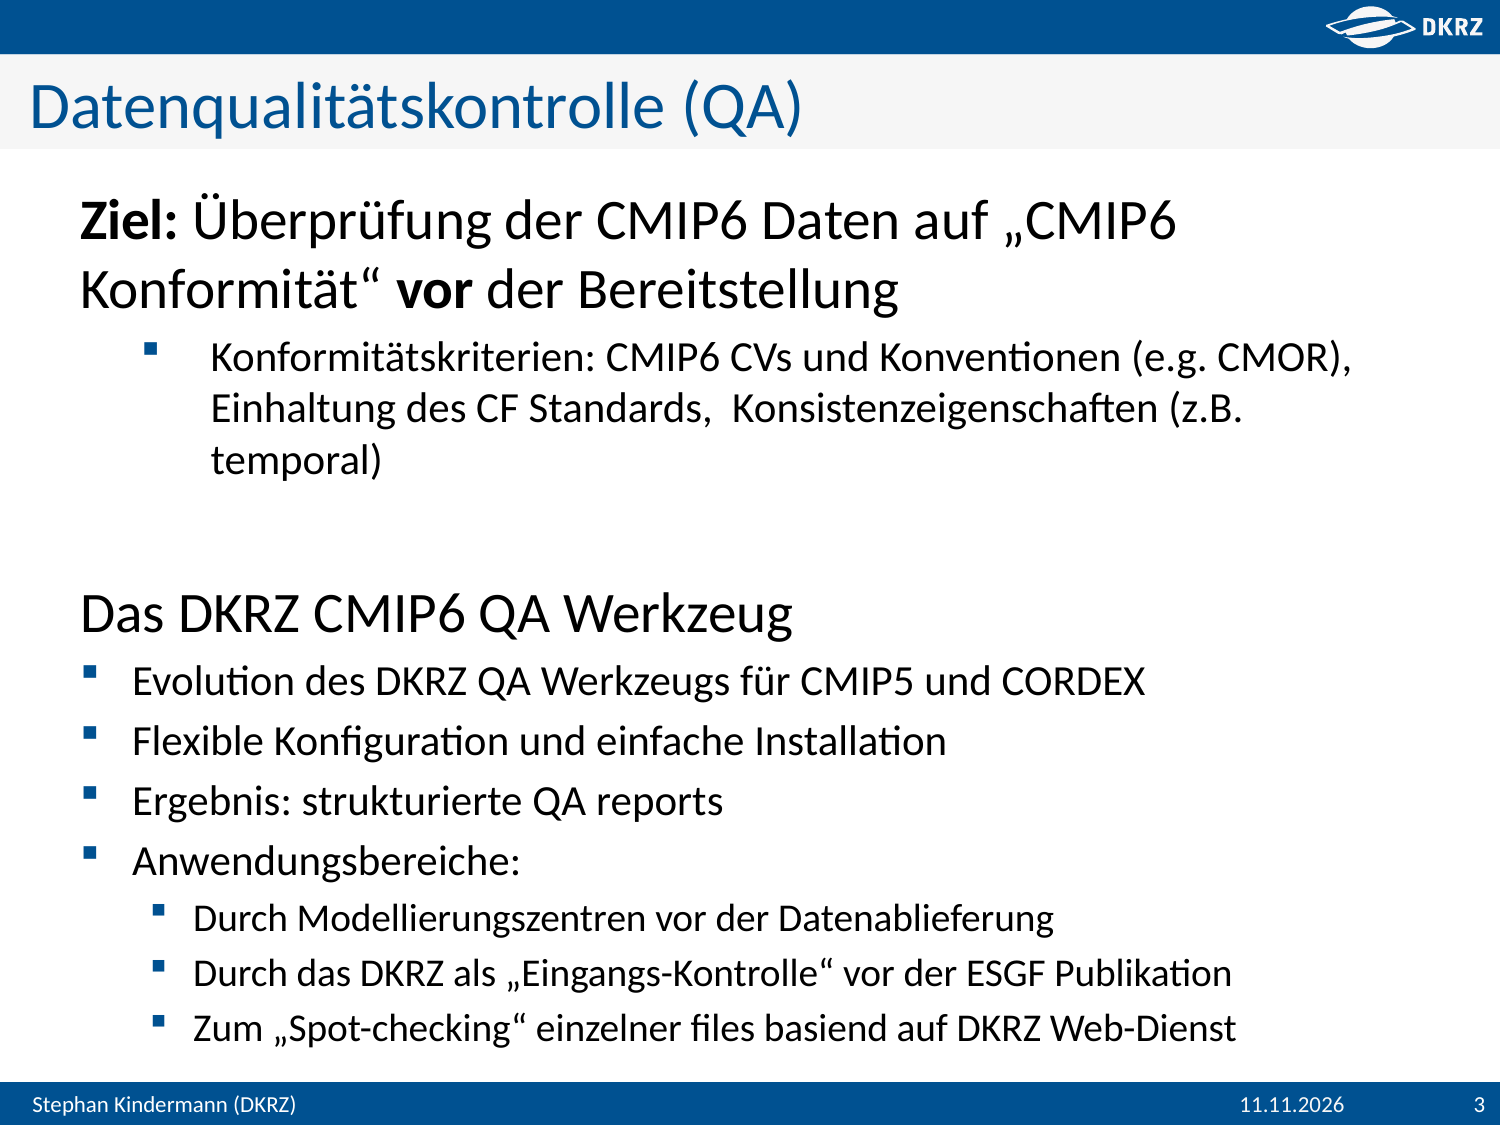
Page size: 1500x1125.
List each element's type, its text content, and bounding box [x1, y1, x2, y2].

slide_number 3 [1376, 1082, 1500, 1125]
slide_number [1187, 1082, 1360, 1125]
title Datenqualitätskontrolle (QA) [0, 54, 1500, 149]
list Ziel: Überprüfung der CMIP6 Daten auf „CMIP6 Konformität“ vor der Bereitstellung Konformitätskriterien: CMIP6 CVs und Konventionen (e.g. CMOR), Einhaltung des CF Standards, Konsistenzeigenschaften (z.B. temporal) Das DKRZ CMIP6 QA Werkzeug Evolution des DKRZ QA Werkzeugs für CMIP5 und CORDEX Flexible Konfiguration und einfache Installation Ergebnis: strukturierte QA reports Anwendungsbereiche: Durch Modellierungszentren vor der Datenablieferung Durch das DKRZ als „Eingangs-Kontrolle“ vor der ESGF Publikation Zum „Spot-checking“ einzelner files basiend auf DKRZ Web-Dienst [64, 172, 1437, 1059]
